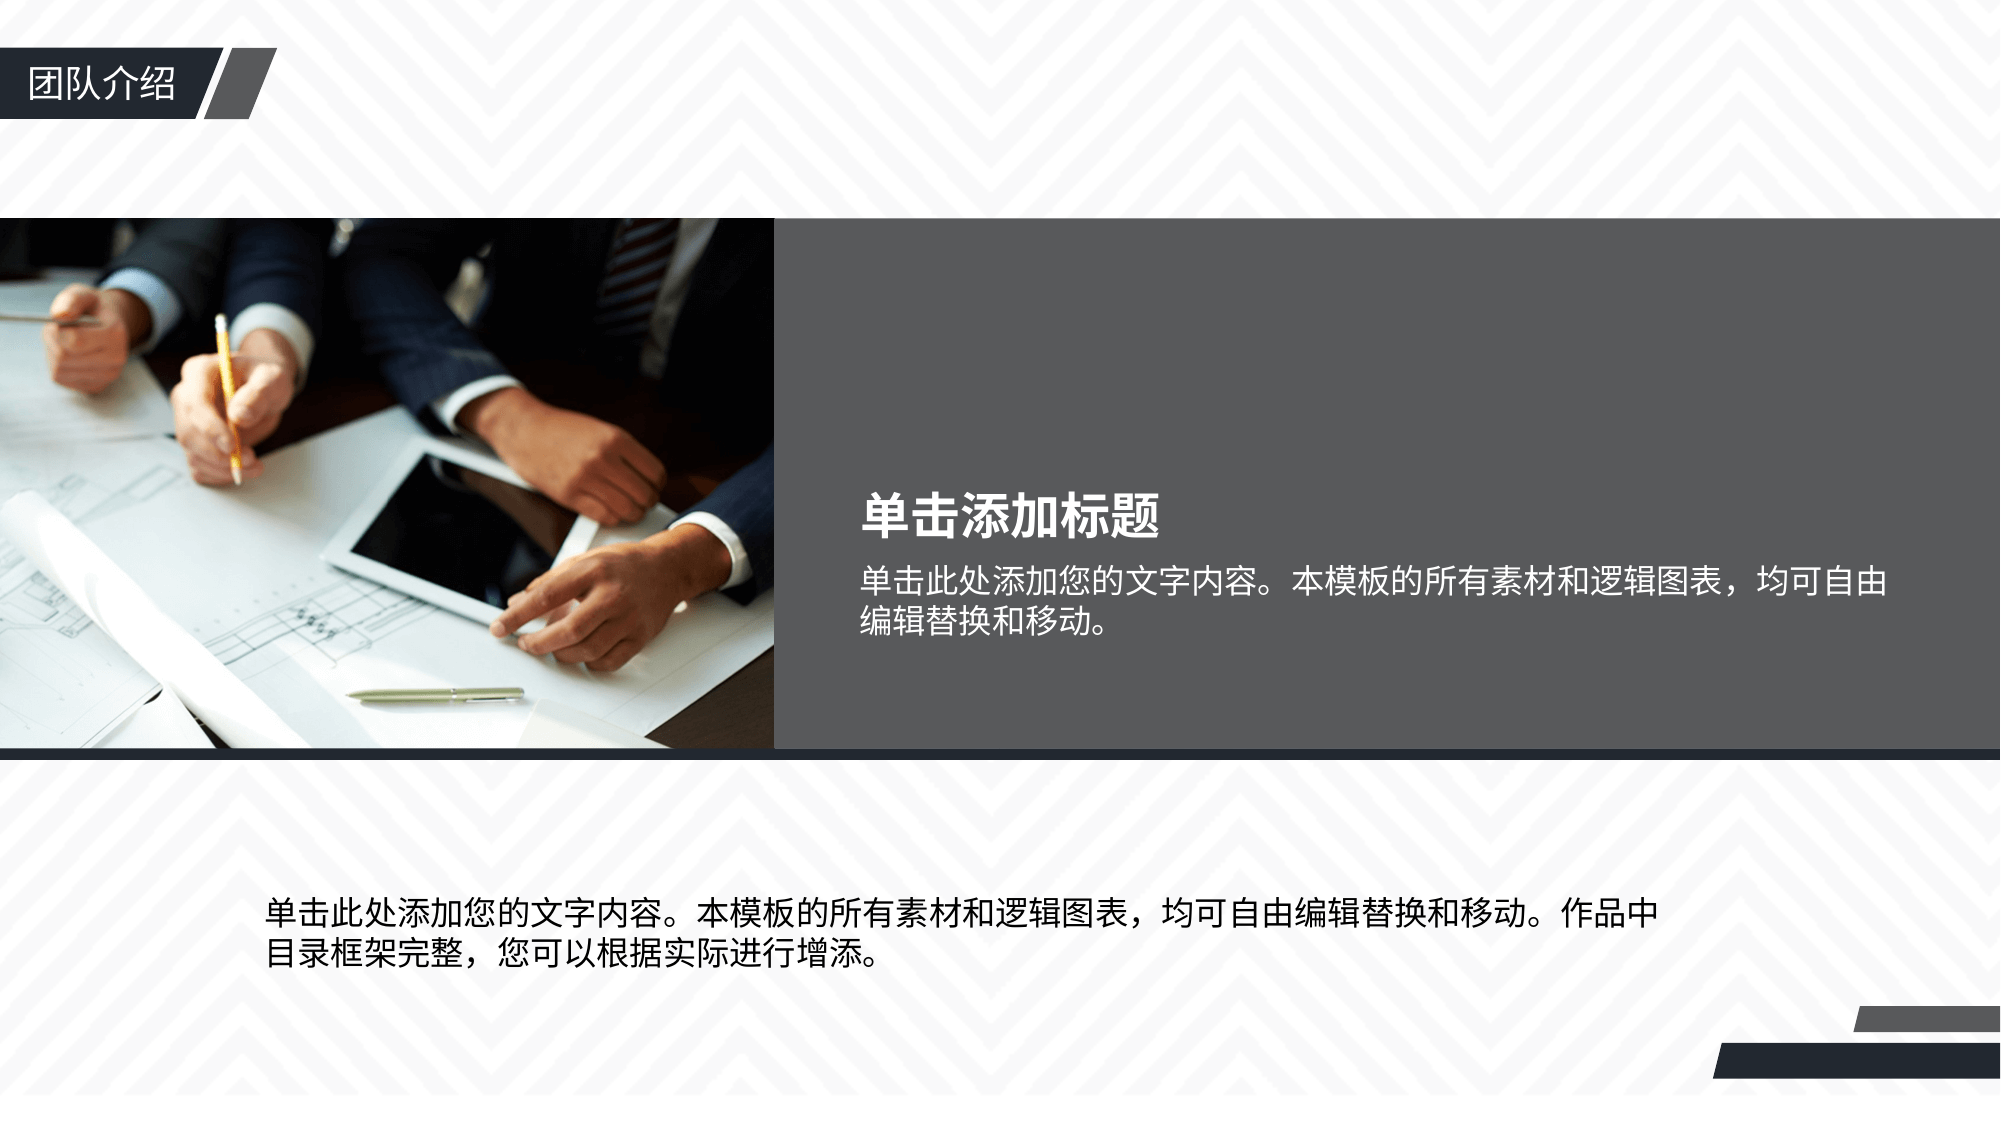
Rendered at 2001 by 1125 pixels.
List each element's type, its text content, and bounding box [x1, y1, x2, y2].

text_box 单击此处添加您的文字内容。本模板的所有素材和逻辑图表，均可自由编辑替换和移动。 [844, 552, 1905, 648]
picture [0, 0, 2001, 1125]
text_box 单击此处添加您的文字内容。本模板的所有素材和逻辑图表，均可自由编辑替换和移动。作品中目录框架完整，您可以根据实际进行增添。 [249, 884, 1703, 1020]
text_box [775, 218, 2000, 748]
text_box 单击添加标题 [846, 477, 1176, 552]
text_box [0, 748, 2000, 760]
